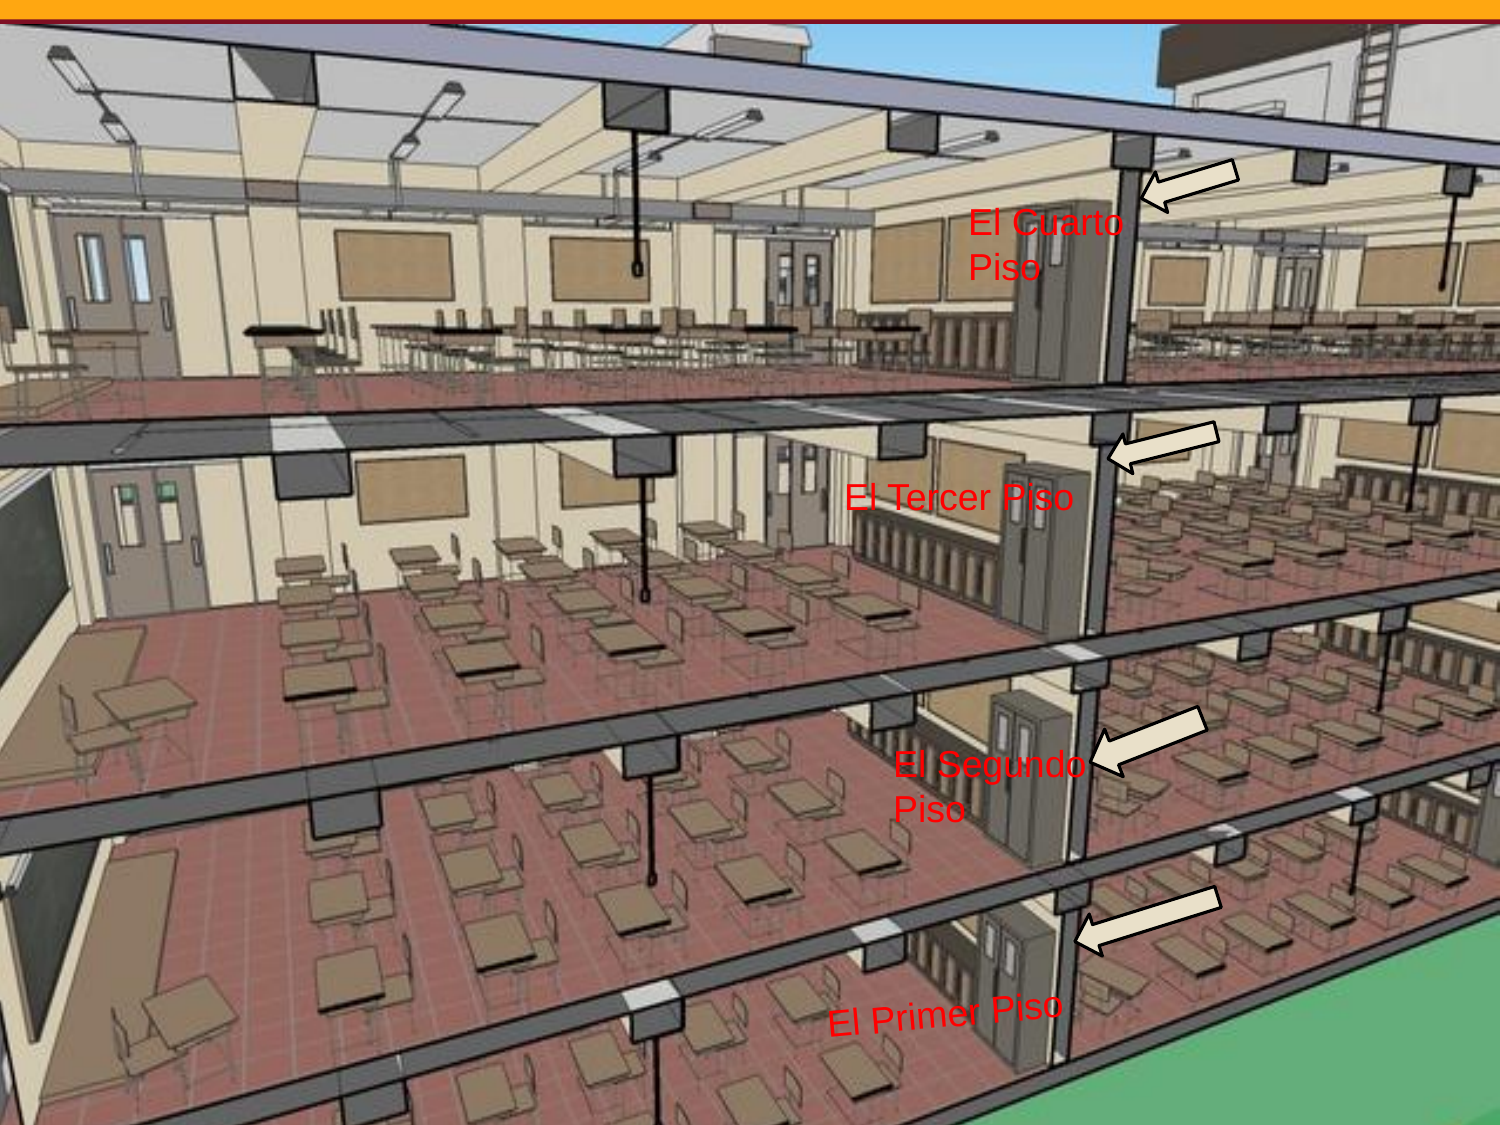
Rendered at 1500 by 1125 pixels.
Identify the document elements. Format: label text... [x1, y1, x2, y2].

text_box [1107, 421, 1219, 474]
text_box [1149, 159, 1239, 192]
text_box [1074, 886, 1222, 957]
text_box El Primer Piso [808, 959, 1124, 1054]
text_box [1150, 706, 1208, 745]
text_box El Segundo Piso [878, 725, 1170, 810]
text_box El Cuarto Piso [953, 183, 1202, 275]
text_box [0, 24, 1500, 1125]
text_box El Tercer Piso [829, 458, 1104, 543]
